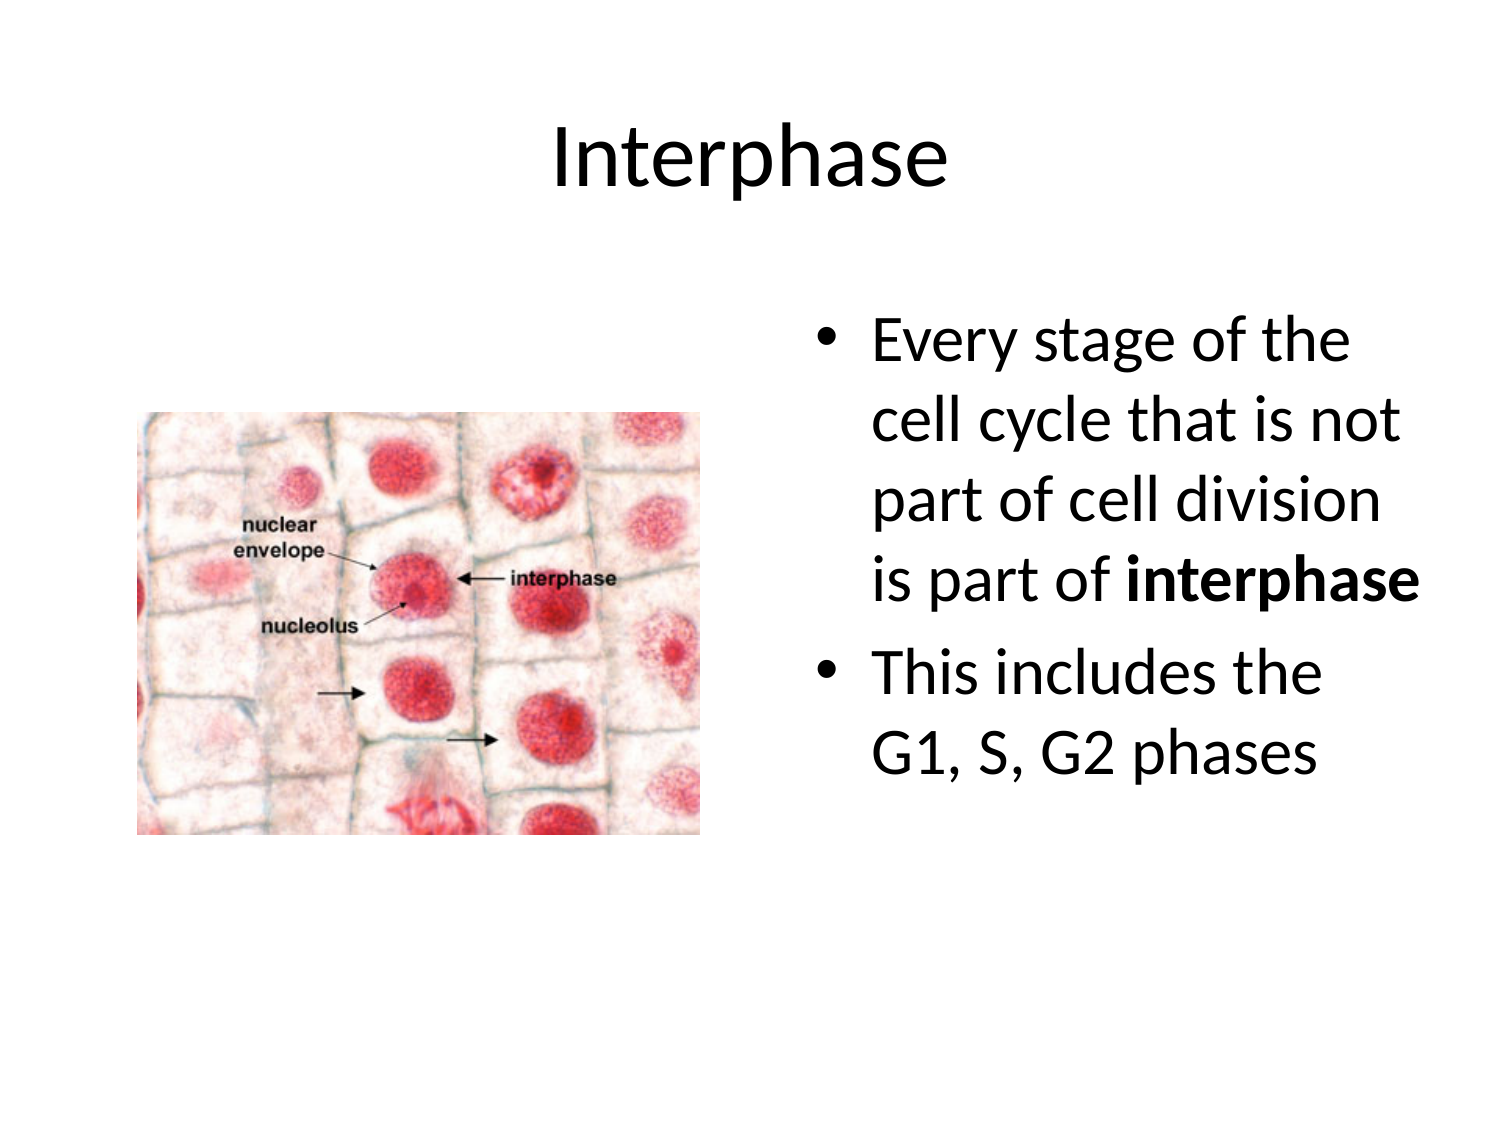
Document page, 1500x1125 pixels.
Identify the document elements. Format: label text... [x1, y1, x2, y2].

picture [137, 412, 701, 835]
list Every stage of the cell cycle that is not part of cell division is part of interphase This includes the G1, S, G2 phases [800, 287, 1444, 988]
title Interphase [94, 50, 1407, 250]
